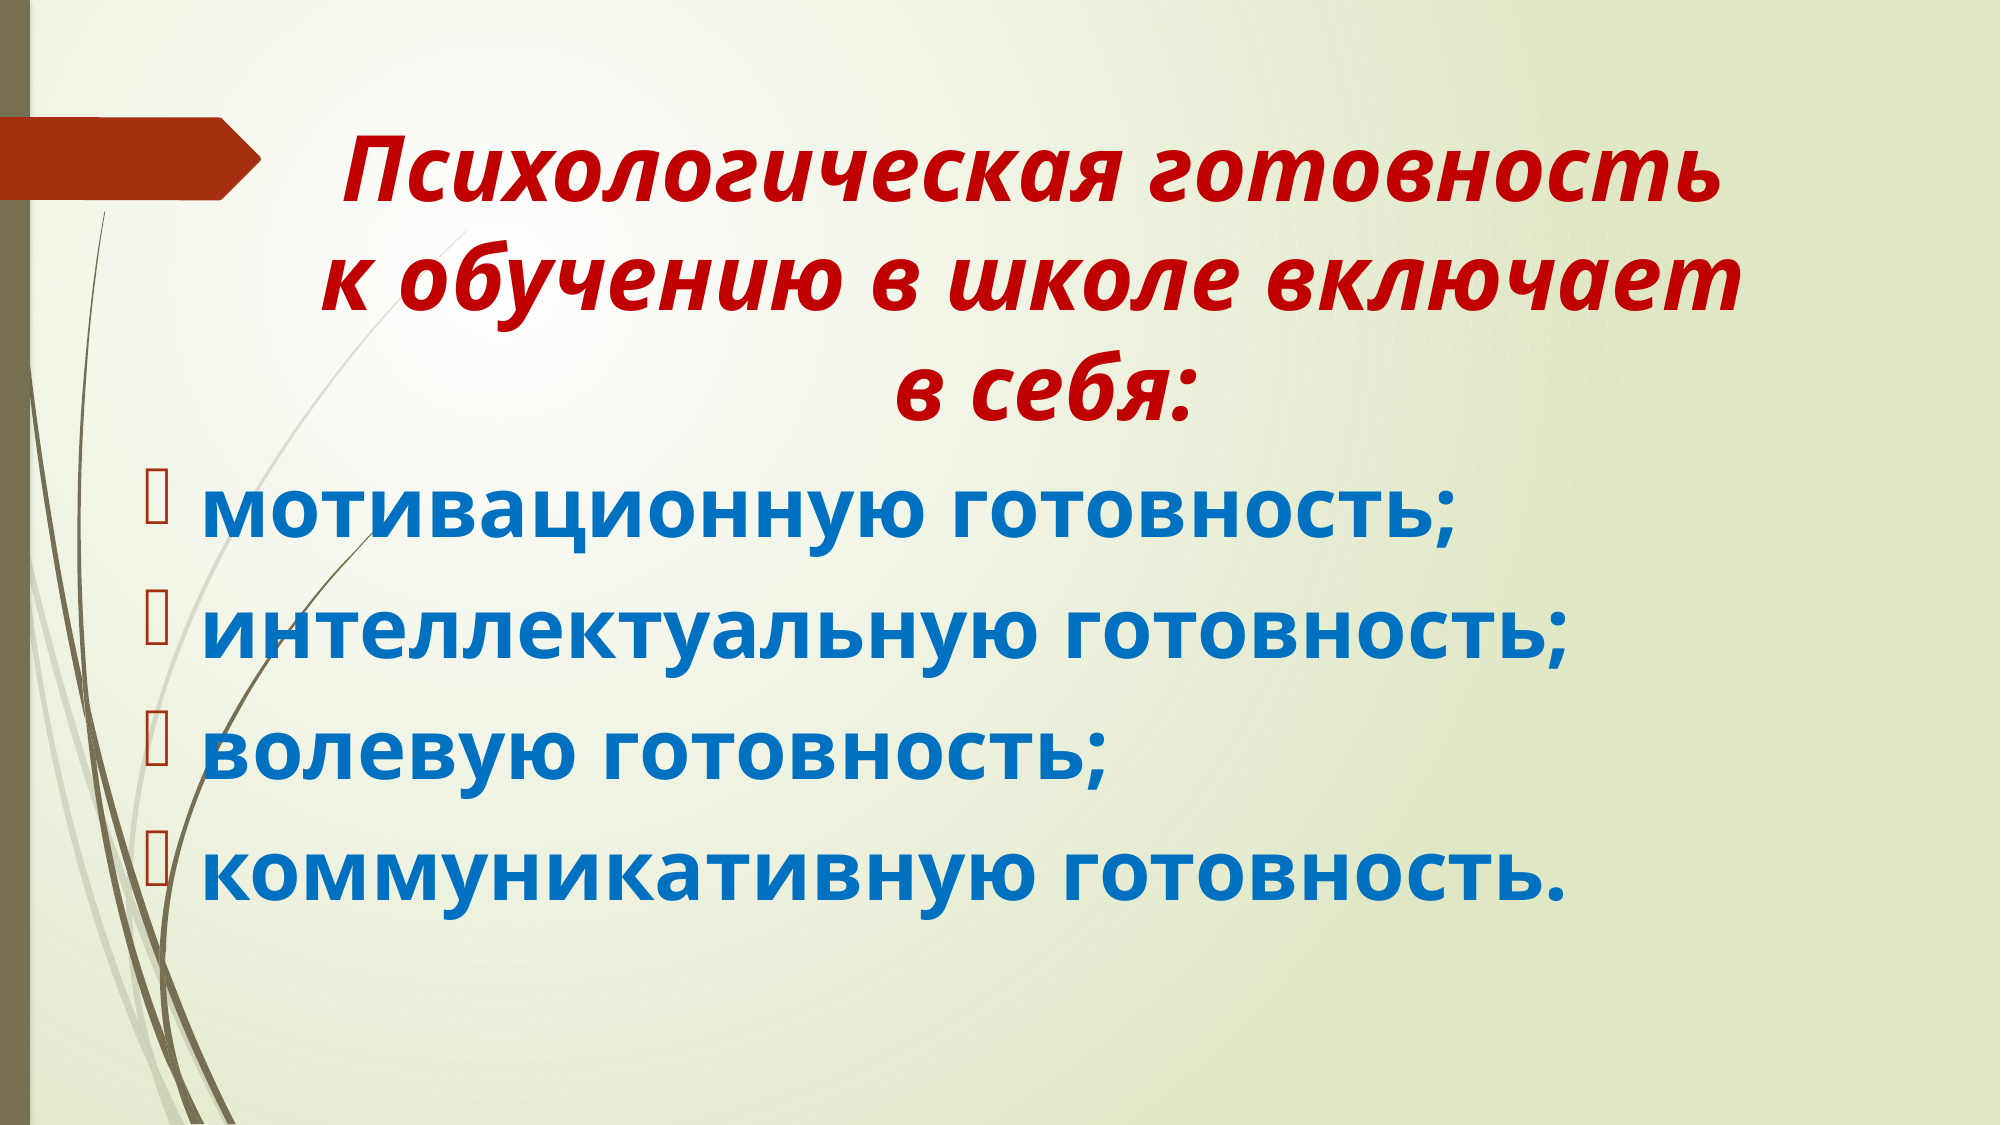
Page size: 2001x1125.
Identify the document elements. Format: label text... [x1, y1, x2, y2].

list мотивационную готовность; интеллектуальную готовность; волевую готовность; коммуникативную готовность. [128, 447, 1846, 1082]
title Психологическая готовность к обучению в школе включает в себя: [175, 101, 1916, 233]
